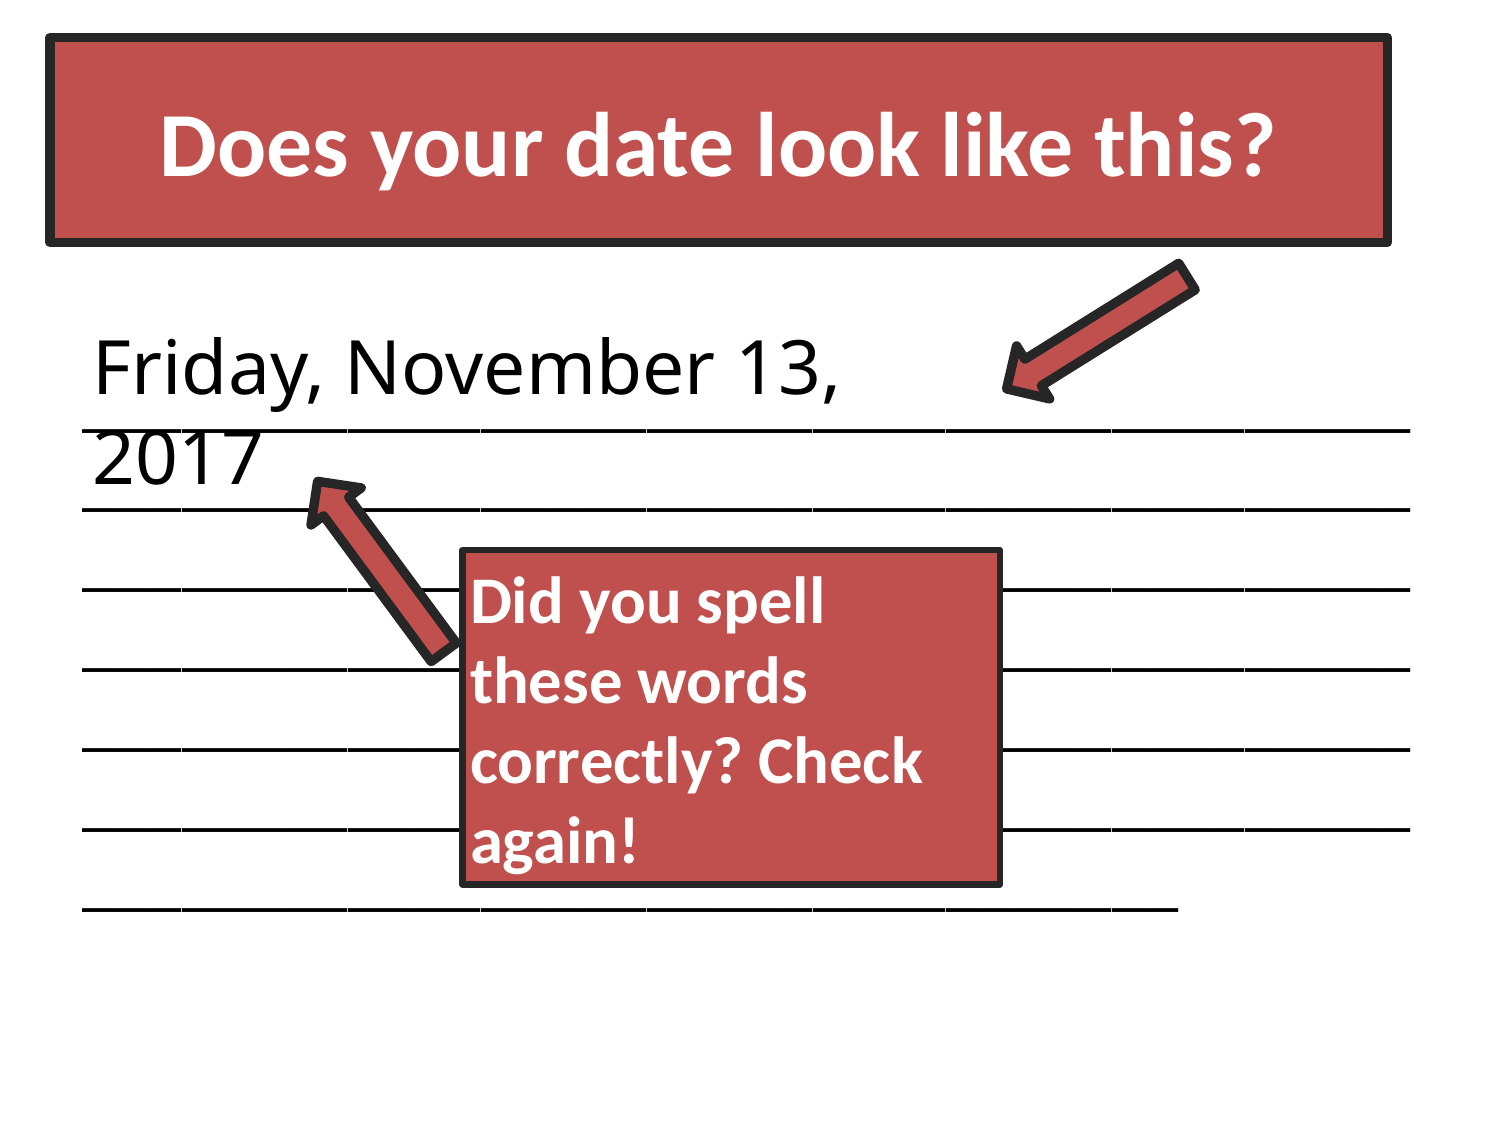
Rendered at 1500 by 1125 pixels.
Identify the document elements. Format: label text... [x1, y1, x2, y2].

text_box [1006, 263, 1196, 399]
list _________________________________________________________________________________________________________________________________________________________________________________________________________________________________________________________________________________ [74, 349, 1426, 1006]
title Does your date look like this? [49, 36, 1388, 243]
text_box Friday, November 13, 2017 [85, 312, 1036, 508]
text_box Did you spell these words correctly? Check again! [462, 549, 1000, 885]
text_box [310, 481, 457, 662]
